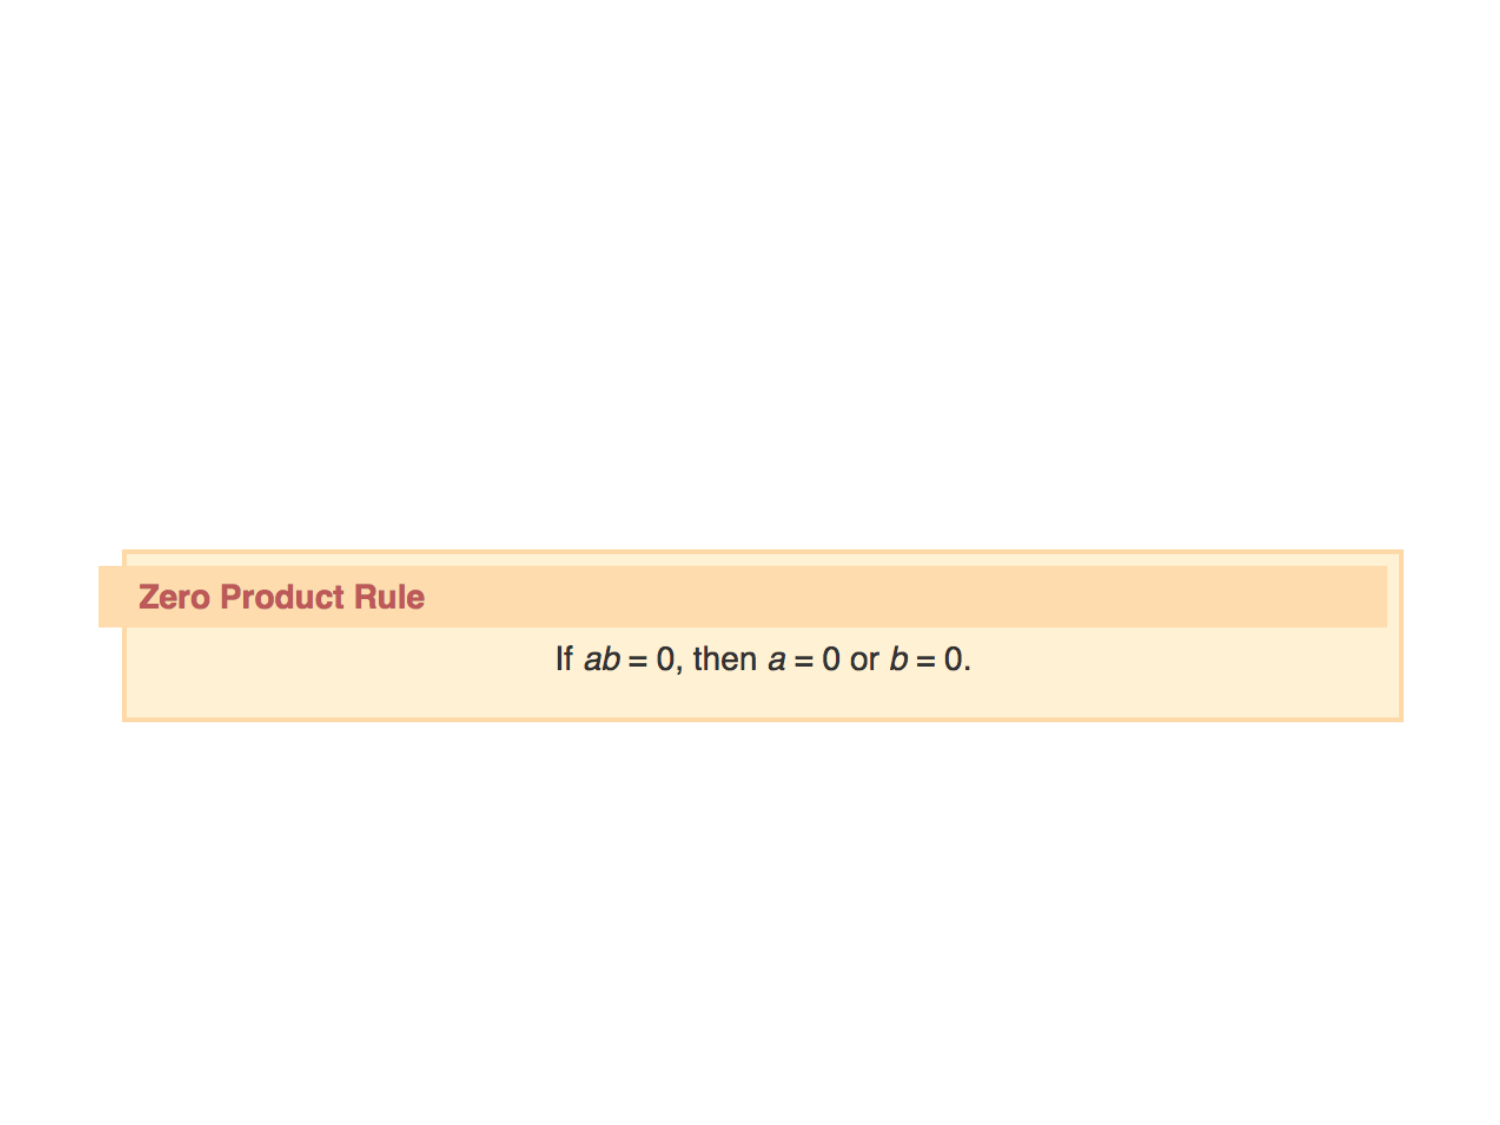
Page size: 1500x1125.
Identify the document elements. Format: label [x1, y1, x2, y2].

list [74, 262, 1426, 1006]
